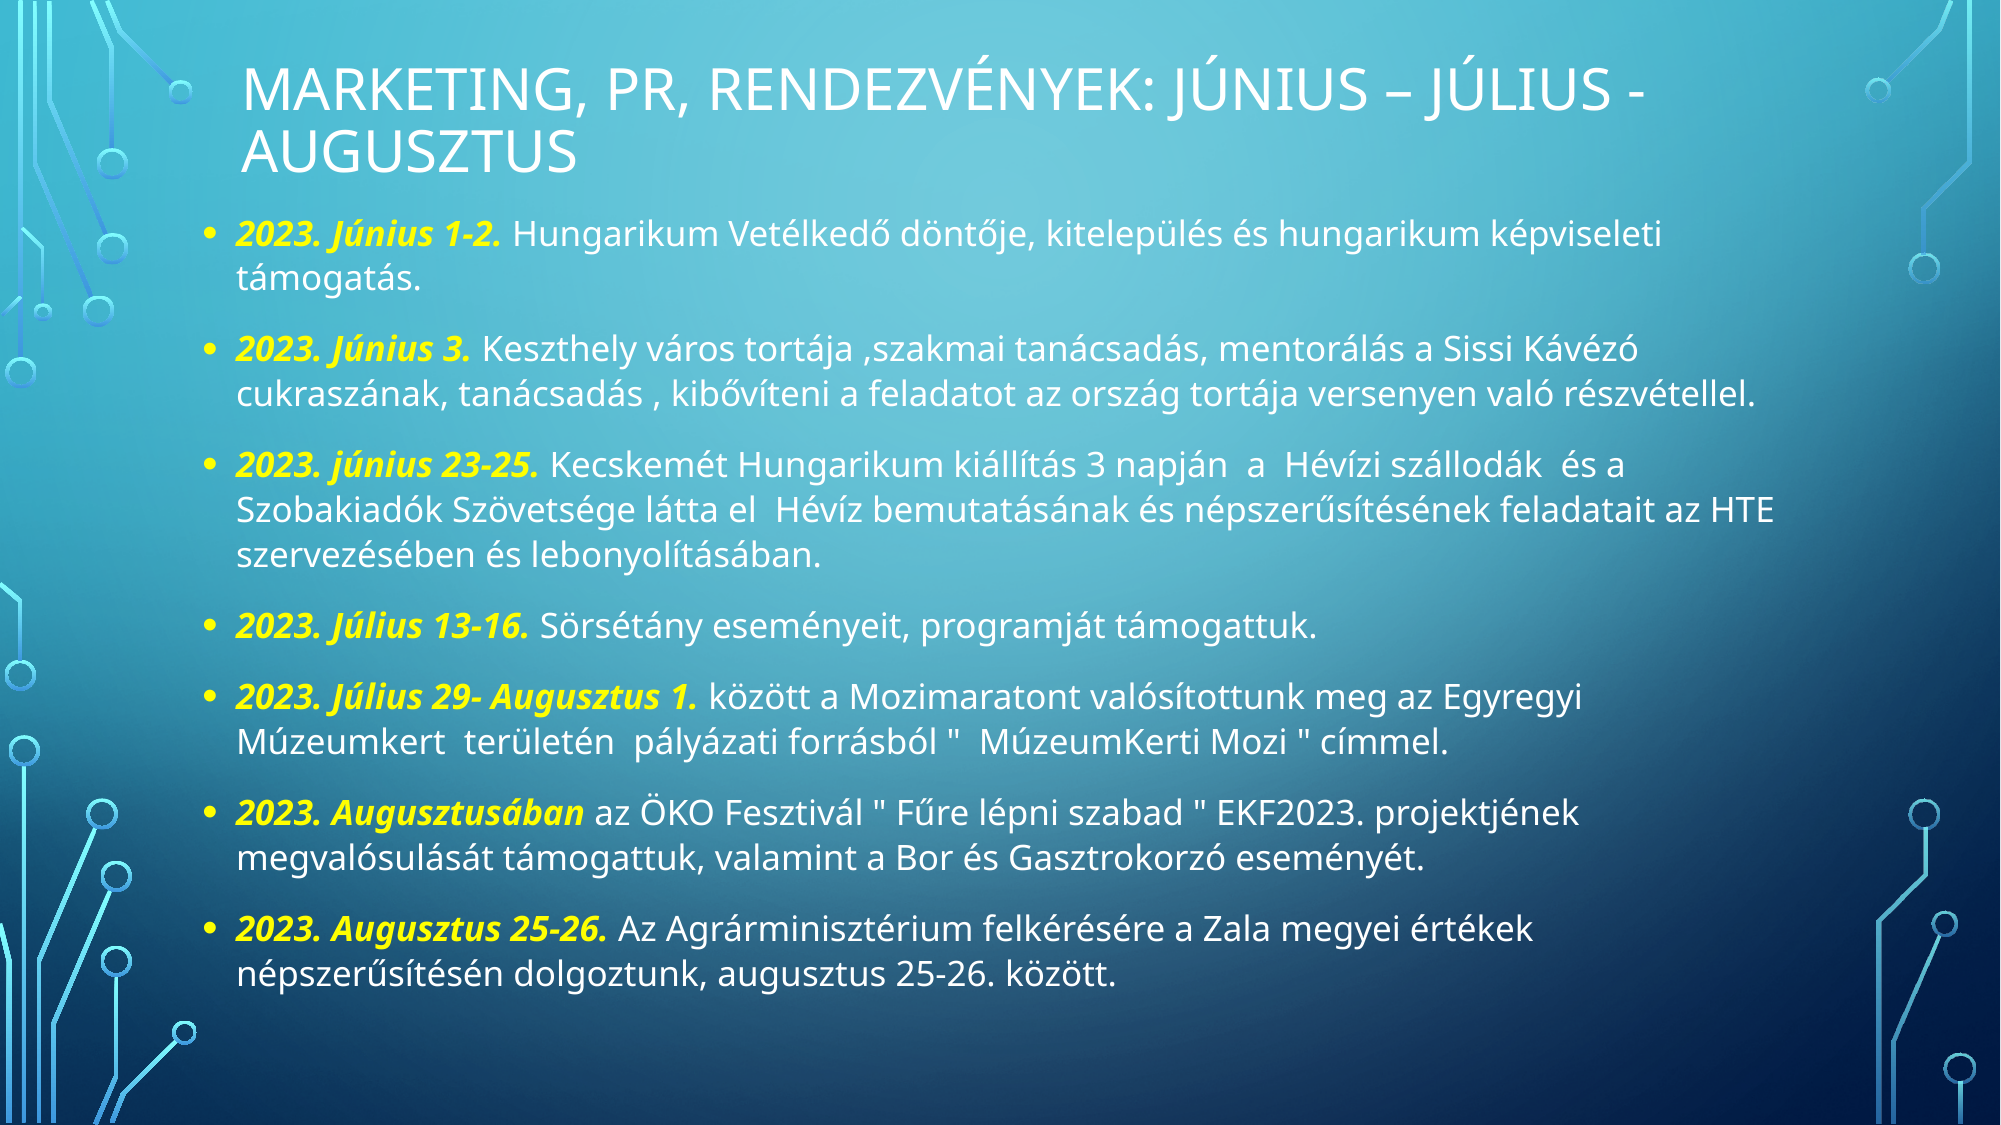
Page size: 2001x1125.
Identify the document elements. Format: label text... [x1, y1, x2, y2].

list 2023. Június 1-2. Hungarikum Vetélkedő döntője, kitelepülés és hungarikum képviseleti támogatás. 2023. Június 3. Keszthely város tortája ,szakmai tanácsadás, mentorálás a Sissi Kávézó cukraszának, tanácsadás , kibővíteni a feladatot az ország tortája versenyen való részvétellel. 2023. június 23-25. Kecskemét Hungarikum kiállítás 3 napján a Hévízi szállodák és a Szobakiadók Szövetsége látta el Hévíz bemutatásának és népszerűsítésének feladatait az HTE szervezésében és lebonyolításában. 2023. Július 13-16. Sörsétány eseményeit, programját támogattuk. 2023. Július 29- Augusztus 1. között a Mozimaratont valósítottunk meg az Egyregyi Múzeumkert területén pályázati forrásból " MúzeumKerti Mozi " címmel. 2023. Augusztusában az ÖKO Fesztivál " Fűre lépni szabad " EKF2023. projektjének megvalósulását támogattuk, valamint a Bor és Gasztrokorzó eseményét. 2023. Augusztus 25-26. Az Agrárminisztérium felkérésére a Zala megyei értékek népszerűsítésén dolgoztunk, augusztus 25-26. között. [187, 200, 1813, 1021]
title Marketing, PR, Rendezvények: Június – Július - augusztus [226, 44, 1813, 200]
